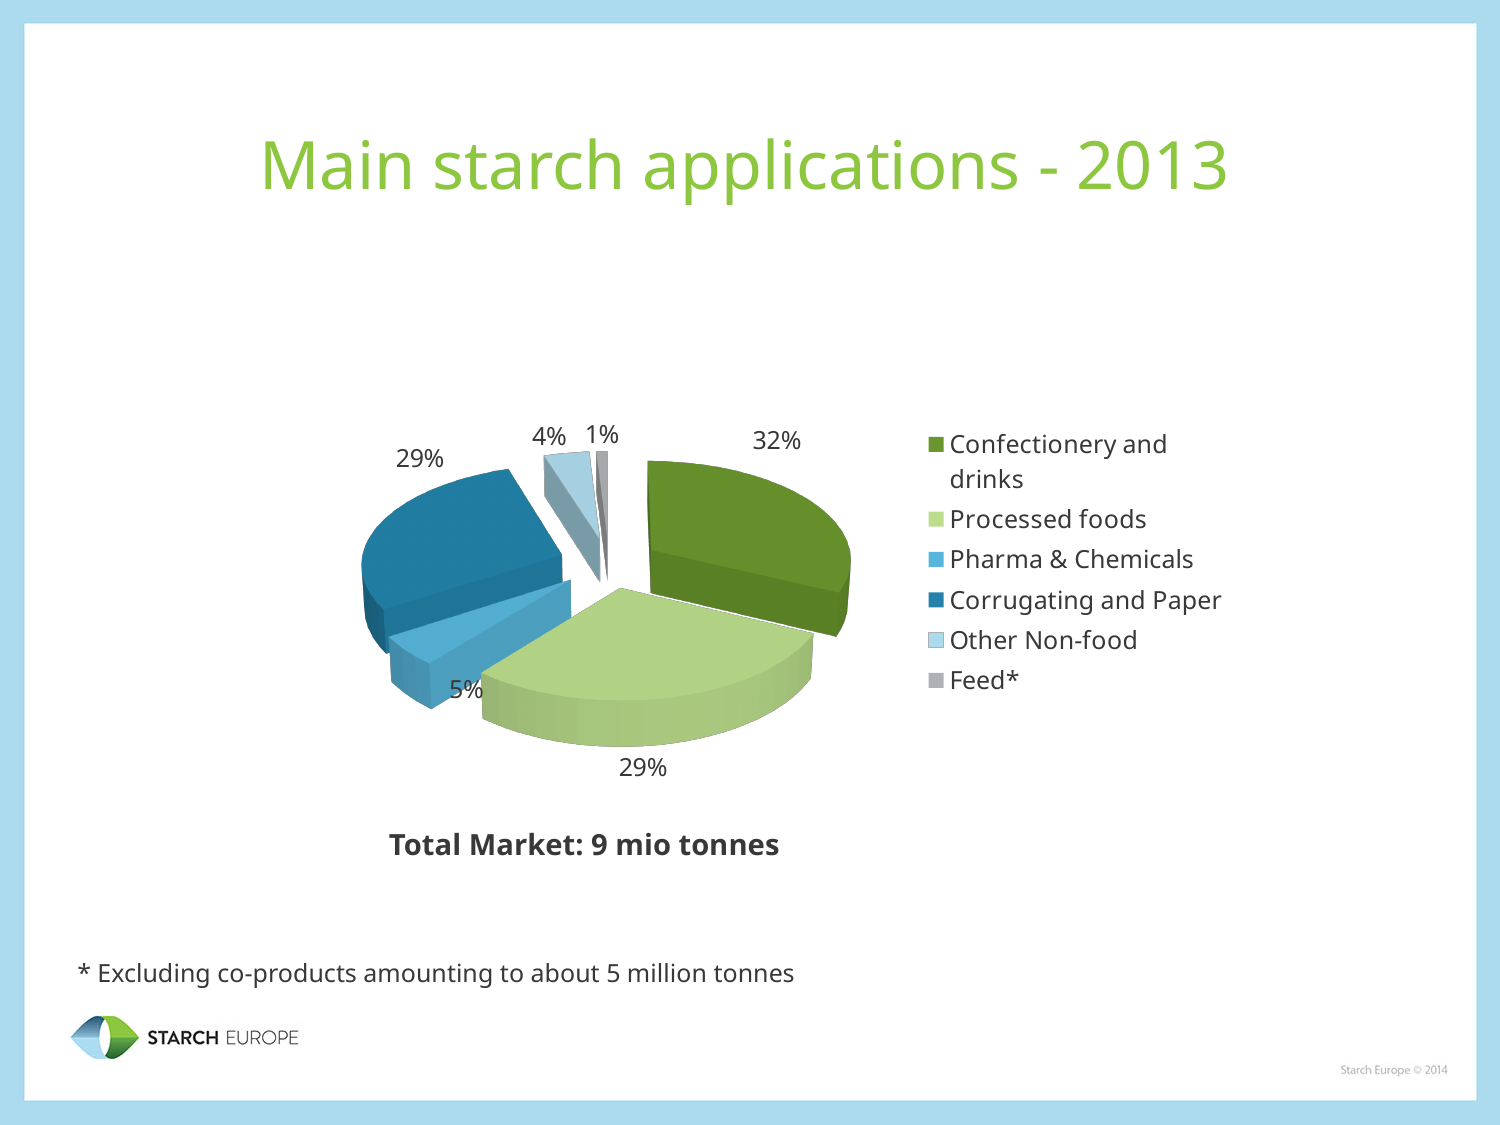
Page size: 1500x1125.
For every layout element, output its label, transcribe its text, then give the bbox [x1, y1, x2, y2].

text_box * Excluding co-products amounting to about 5 million tonnes [62, 949, 1429, 995]
picture [0, 0, 1500, 1125]
title Main starch applications - 2013 [148, 69, 1342, 257]
chart [249, 228, 1251, 897]
